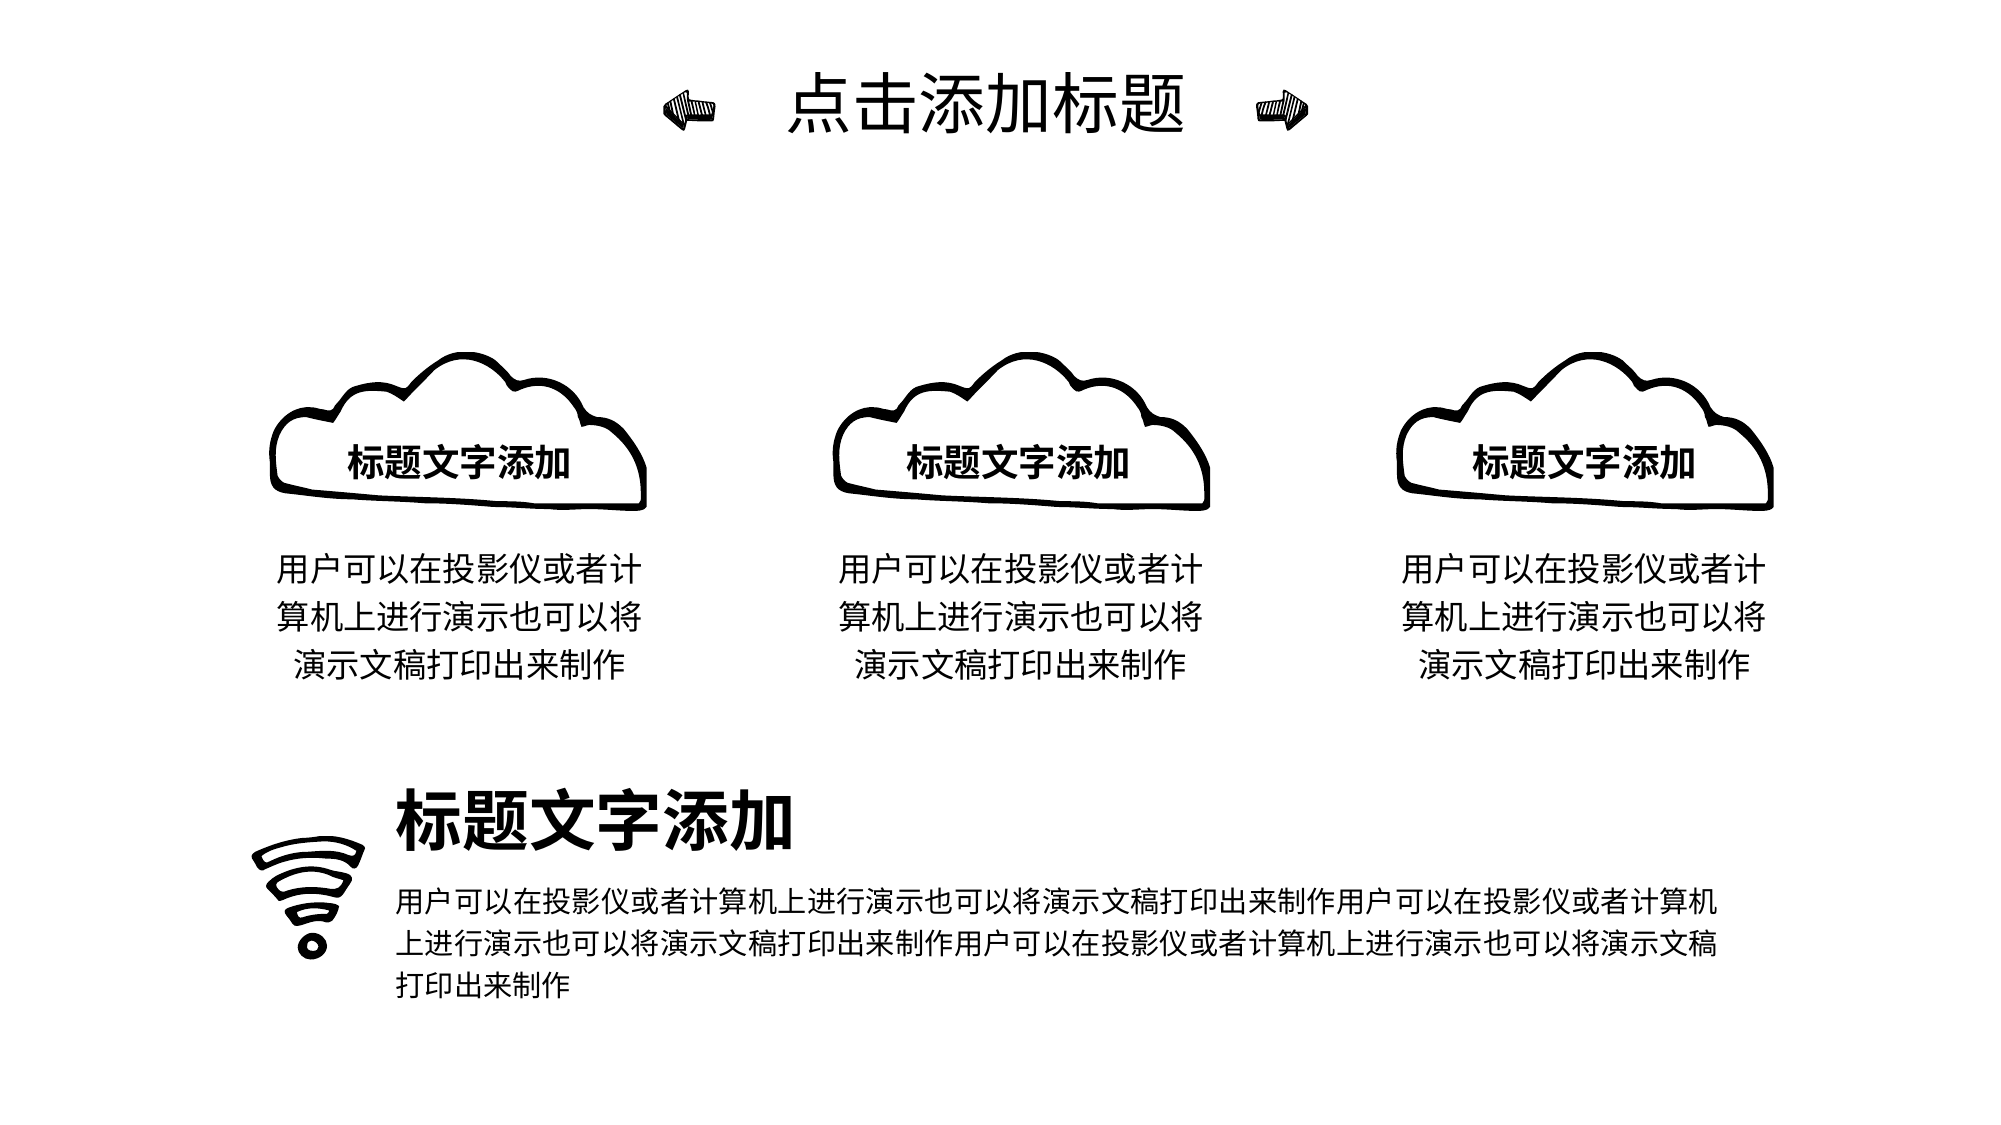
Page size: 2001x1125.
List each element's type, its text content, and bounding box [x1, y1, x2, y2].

picture [251, 836, 366, 961]
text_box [1395, 352, 1774, 511]
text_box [267, 352, 647, 511]
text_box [380, 755, 1735, 1006]
text_box 用户可以在投影仪或者计算机上进行演示也可以将演示文稿打印出来制作 [811, 533, 1231, 692]
text_box 用户可以在投影仪或者计算机上进行演示也可以将演示文稿打印出来制作 [1375, 533, 1794, 692]
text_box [663, 54, 1309, 151]
text_box 用户可以在投影仪或者计算机上进行演示也可以将演示文稿打印出来制作 [250, 533, 669, 692]
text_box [831, 352, 1211, 511]
